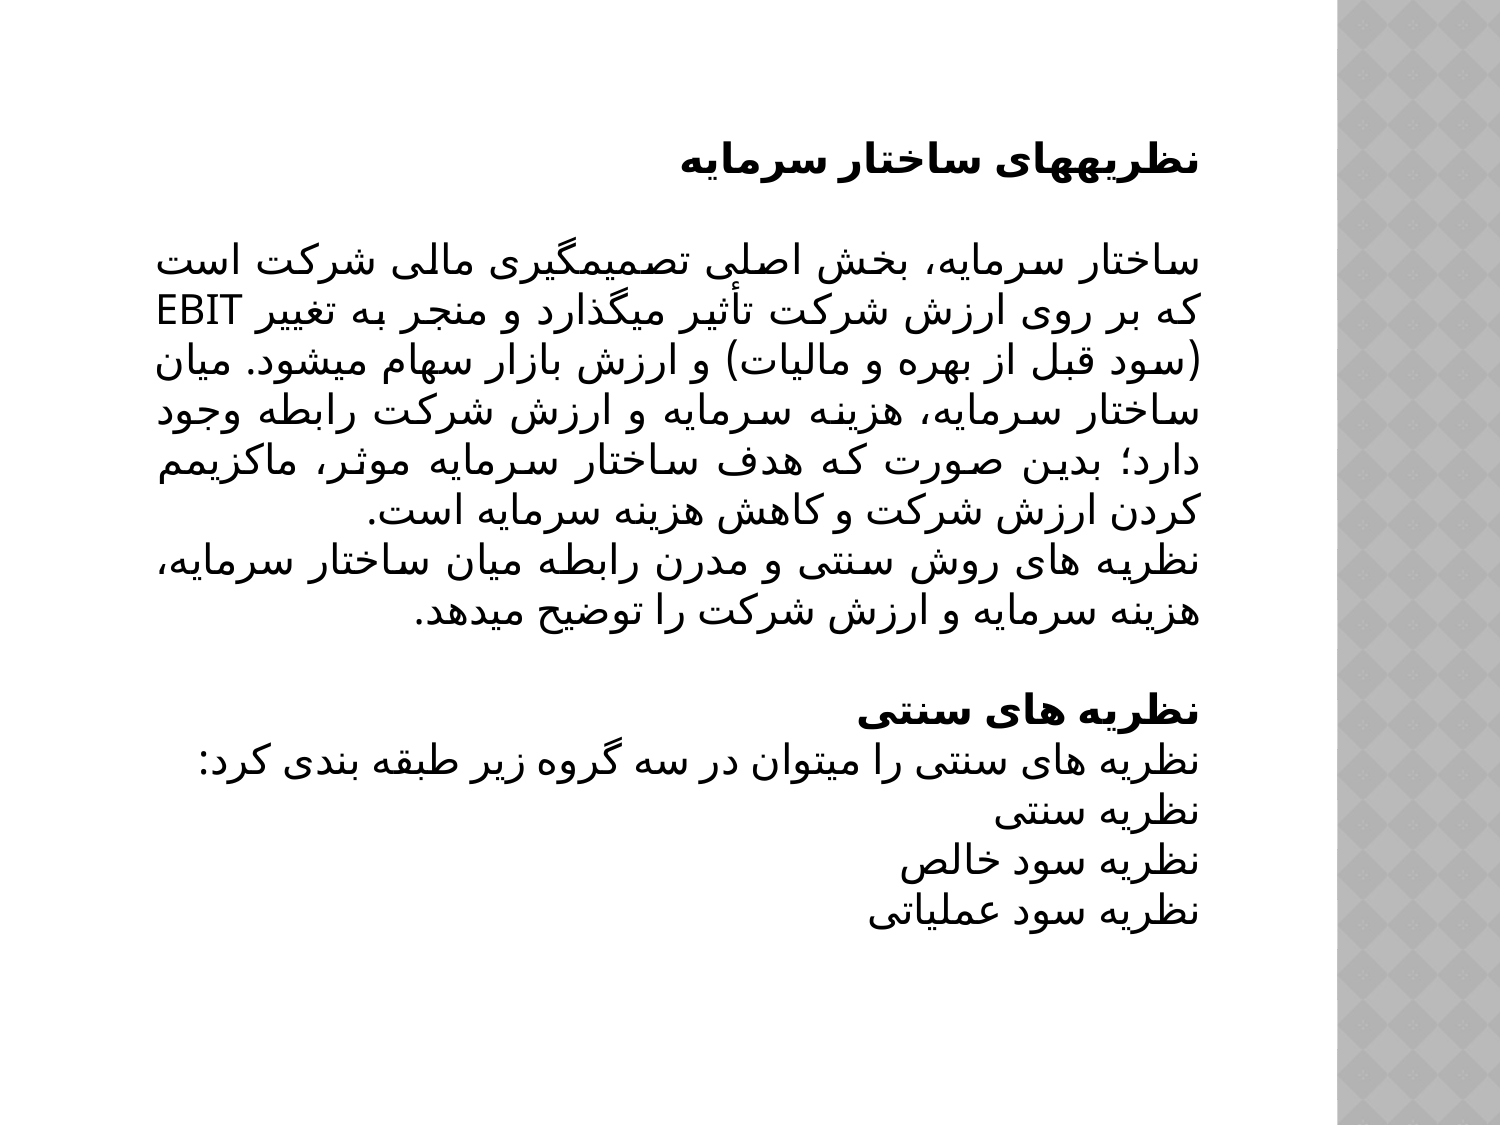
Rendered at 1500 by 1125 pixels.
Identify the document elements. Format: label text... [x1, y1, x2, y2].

text_box نظریه­های ساختار سرمایه ساختار سرمایه، بخش اصلی تصمیم­گیری مالی شرکت است که بر روی ارزش شرکت تأثیر می­گذارد و منجر به تغییر EBIT (سود قبل از بهره و مالیات) و ارزش بازار سهام می­شود. میان ساختار سرمایه، هزینه سرمایه و ارزش شرکت رابطه وجود دارد؛ بدین صورت که هدف ساختار سرمایه موثر، ماکزیمم کردن ارزش شرکت و کاهش هزینه سرمایه است. نظریه ­های روش سنتی و مدرن رابطه میان ساختار سرمایه، هزینه سرمایه و ارزش شرکت را توضیح می­دهد. نظریه های سنتی نظریه های سنتی را میتوان در سه گروه زیر طبقه بندی کرد: نظریه سنتی نظریه سود خالص نظریه سود عملیاتی [137, 124, 1217, 940]
